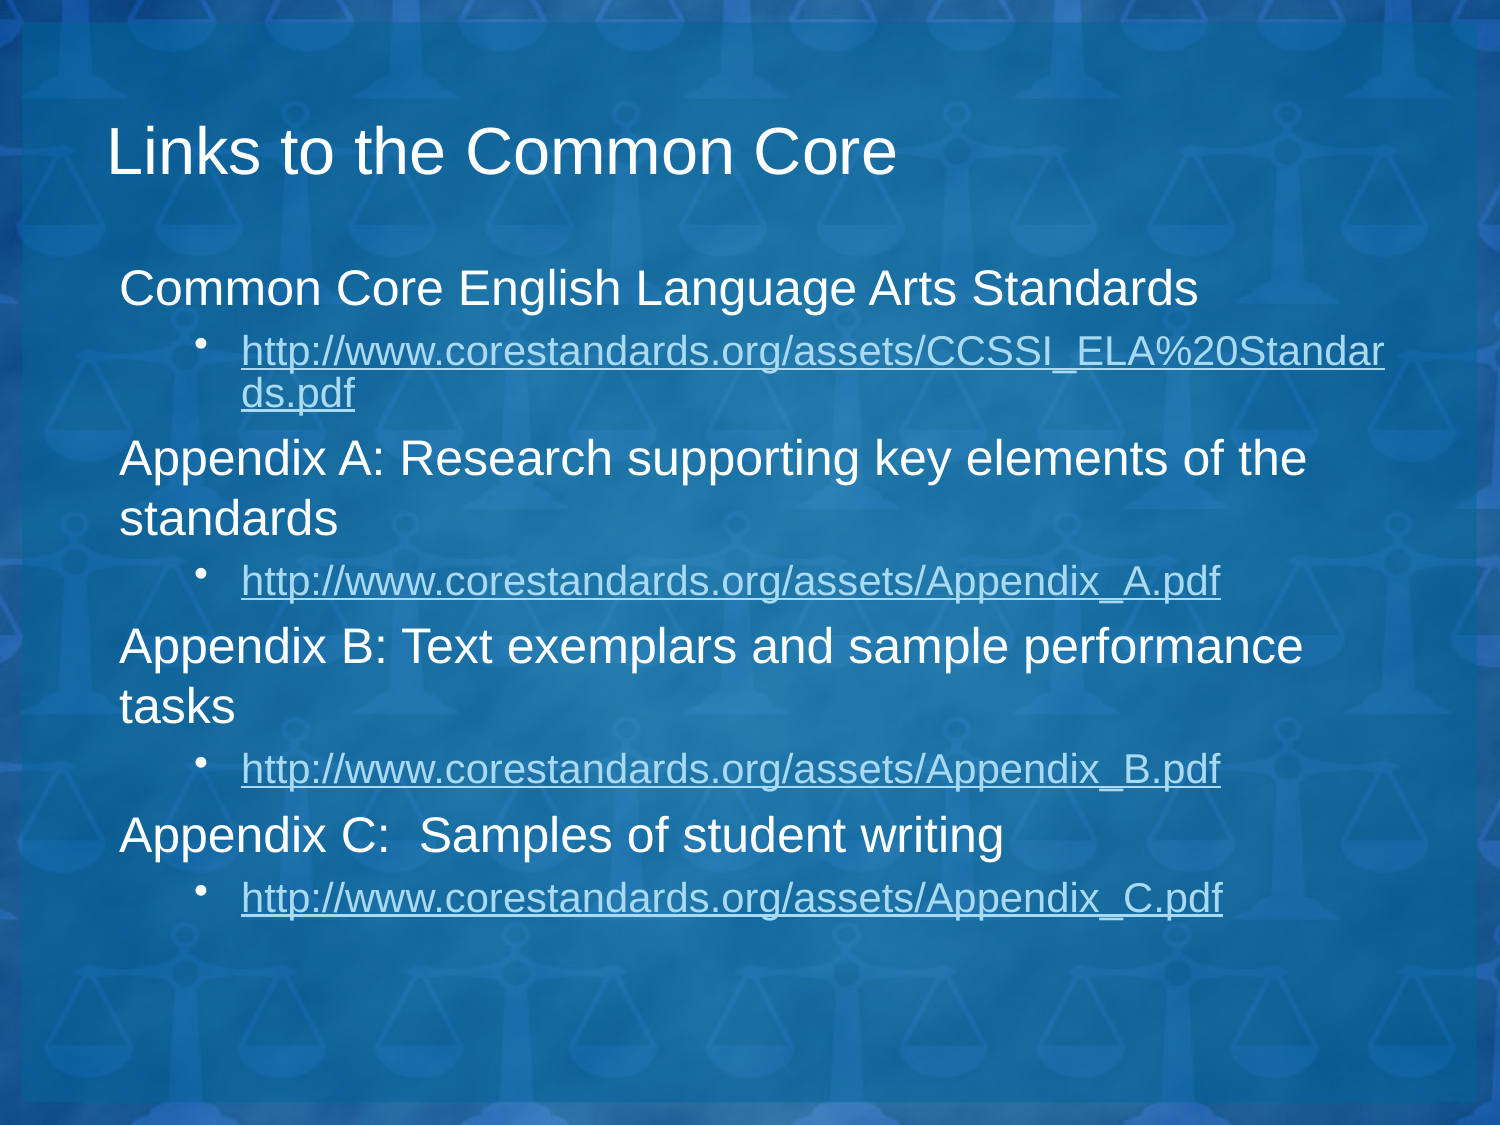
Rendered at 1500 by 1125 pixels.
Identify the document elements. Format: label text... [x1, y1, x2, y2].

subtitle Common Core English Language Arts Standards http://www.corestandards.org/assets/CCSSI_ELA%20Standards.pdf Appendix A: Research supporting key elements of the standards http://www.corestandards.org/assets/Appendix_A.pdf Appendix B: Text exemplars and sample performance tasks http://www.corestandards.org/assets/Appendix_B.pdf Appendix C: Samples of student writing http://www.corestandards.org/assets/Appendix_C.pdf [103, 247, 1403, 1080]
picture [0, 0, 1500, 1125]
title Links to the Common Core [91, 78, 1292, 197]
